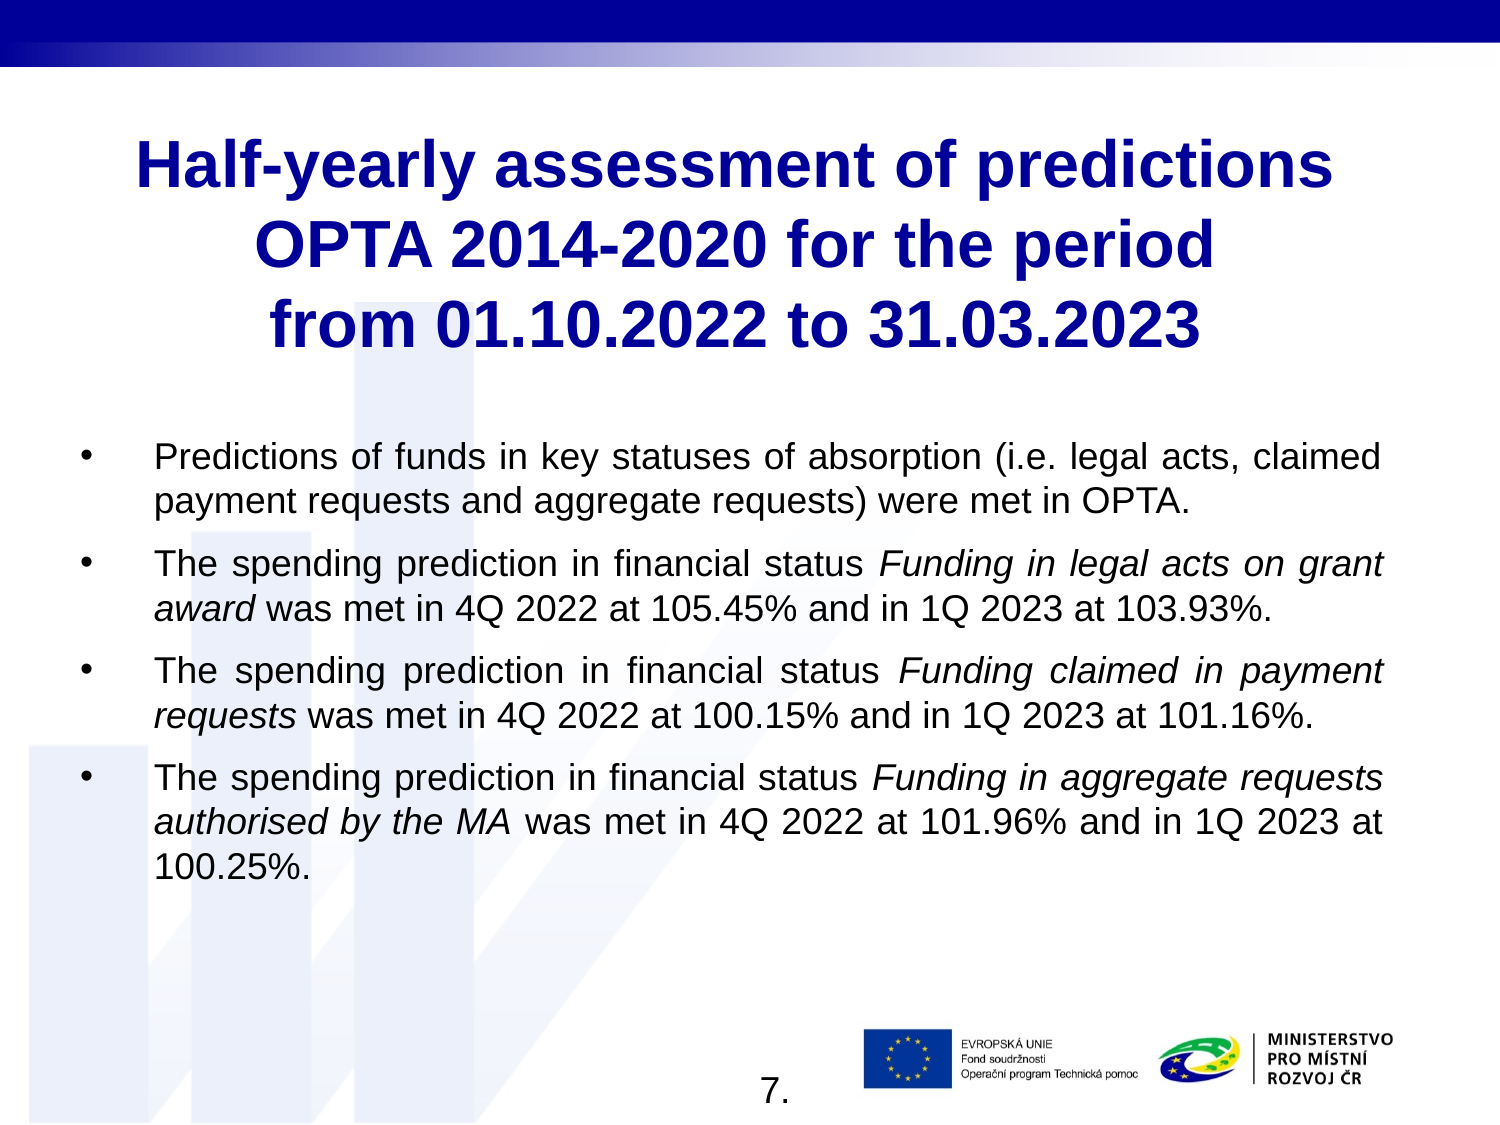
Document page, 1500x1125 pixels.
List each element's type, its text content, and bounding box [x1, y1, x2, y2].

text_box 7. [744, 1059, 828, 1119]
picture [29, 302, 1412, 1125]
title Half-yearly assessment of predictions OPTA 2014-2020 for the period from 01.10.2022 to 31.03.2023 [64, 113, 1425, 350]
list Predictions of funds in key statuses of absorption (i.e. legal acts, claimed payment requests and aggregate requests) were met in OPTA. The spending prediction in financial status Funding in legal acts on grant award was met in 4Q 2022 at 105.45% and in 1Q 2023 at 103.93%. The spending prediction in financial status Funding claimed in payment requests was met in 4Q 2022 at 100.15% and in 1Q 2023 at 101.16%. The spending prediction in financial status Funding in aggregate requests authorised by the MA was met in 4Q 2022 at 101.96% and in 1Q 2023 at 100.25%. [64, 350, 1400, 988]
